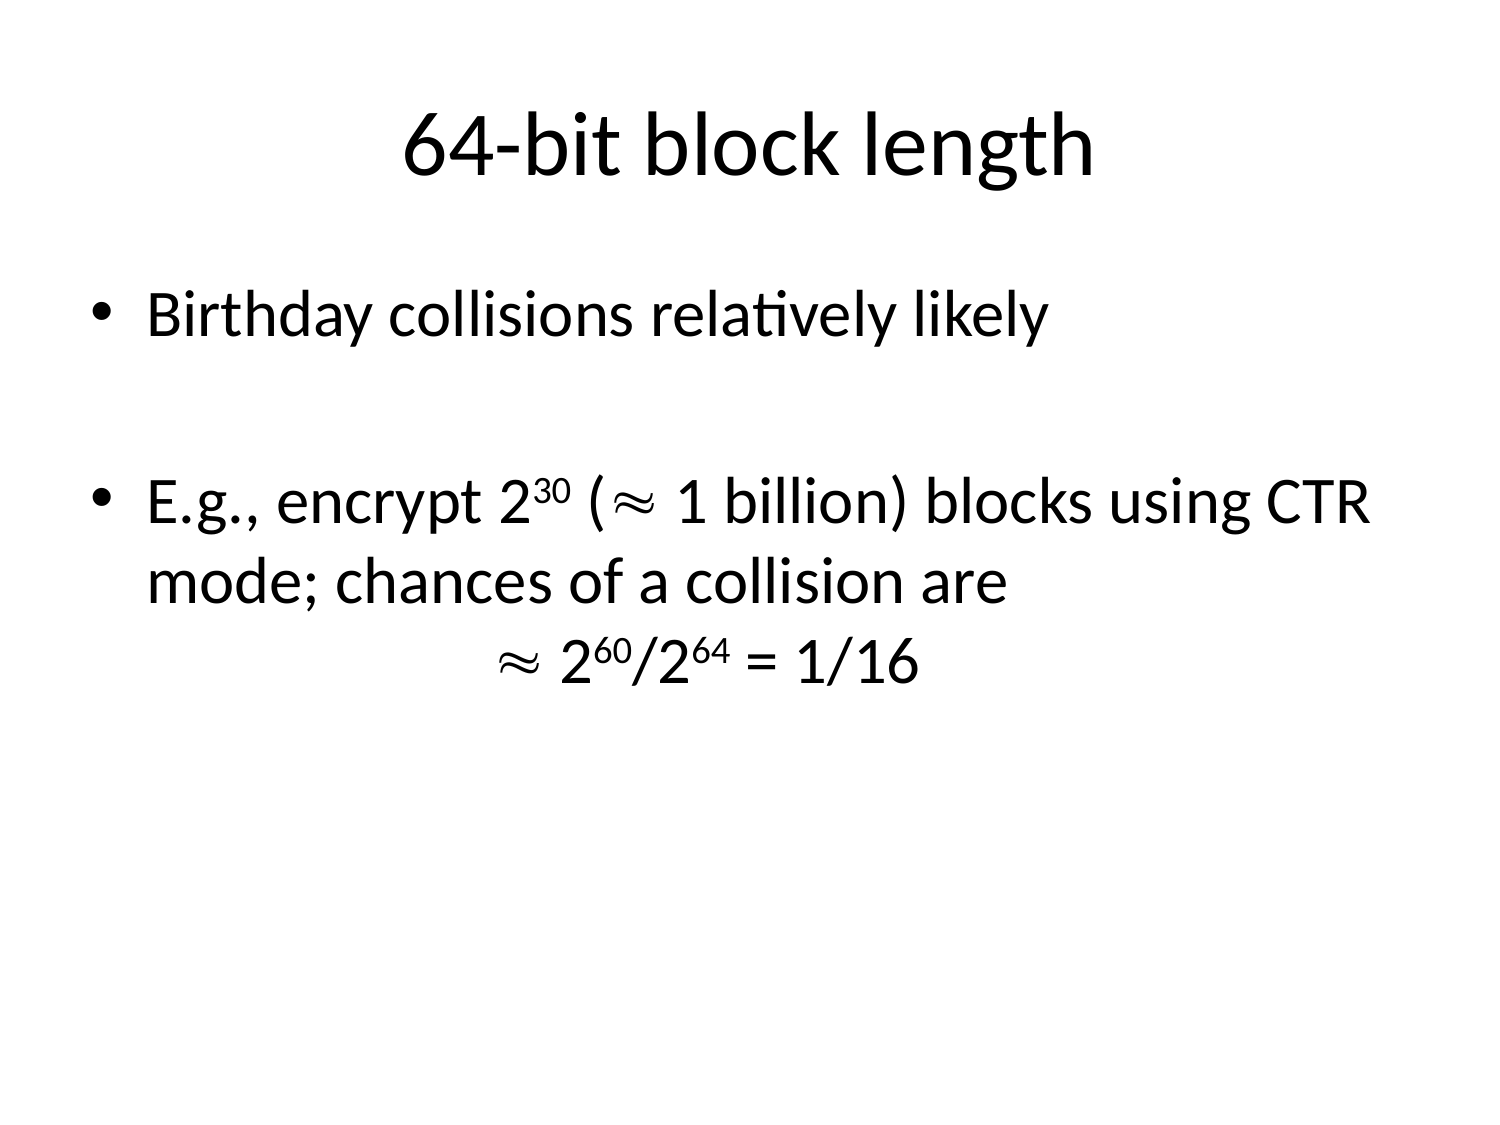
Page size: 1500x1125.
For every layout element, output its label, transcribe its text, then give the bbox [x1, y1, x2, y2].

list Birthday collisions relatively likely E.g., encrypt 230 ( 1 billion) blocks using CTR mode; chances of a collision are  260/264 = 1/16 [75, 262, 1425, 1005]
title 64-bit block length [75, 45, 1425, 233]
